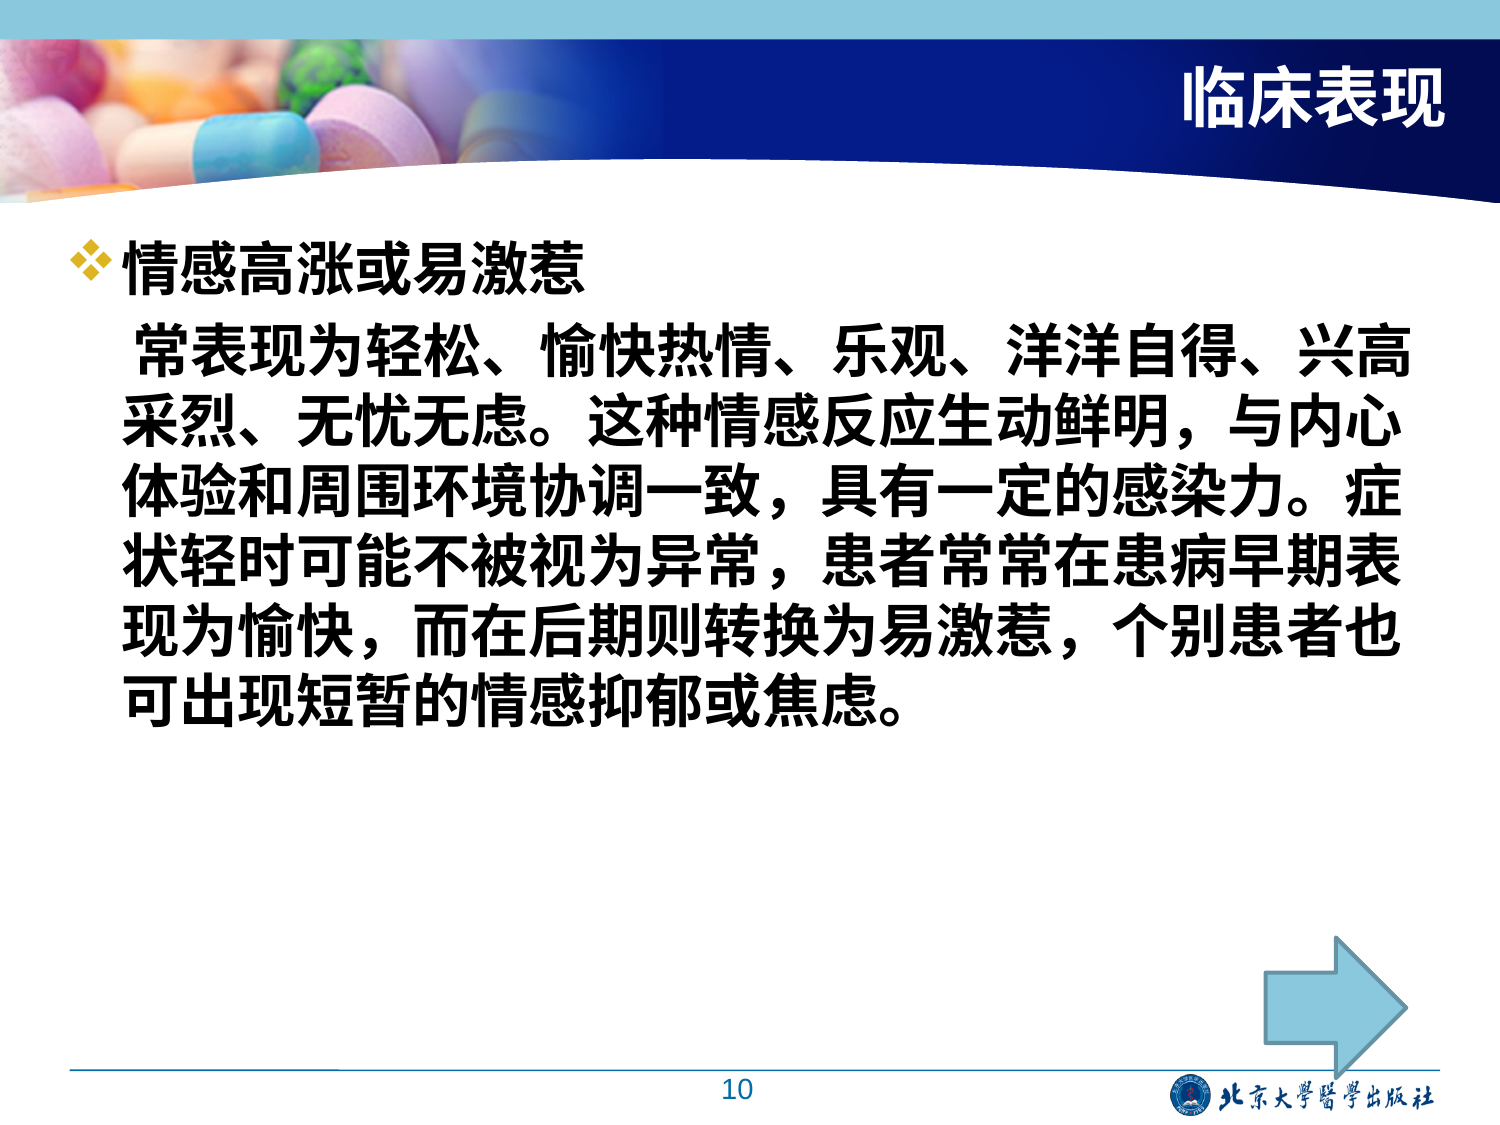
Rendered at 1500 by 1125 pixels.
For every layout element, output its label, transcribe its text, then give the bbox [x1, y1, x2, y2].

text_box [1263, 935, 1409, 1081]
slide_number 10 [562, 1062, 913, 1114]
picture [1170, 1074, 1436, 1118]
picture [0, 40, 1500, 203]
list 情感高涨或易激惹 常表现为轻松、愉快热情、乐观、洋洋自得、兴高采烈、无忧无虑。这种情感反应生动鲜明，与内心体验和周围环境协调一致，具有一定的感染力。症状轻时可能不被视为异常，患者常常在患病早期表现为愉快，而在后期则转换为易激惹，个别患者也可出现短暂的情感抑郁或焦虑。 [49, 224, 1463, 1026]
title 临床表现 [137, 49, 1463, 143]
